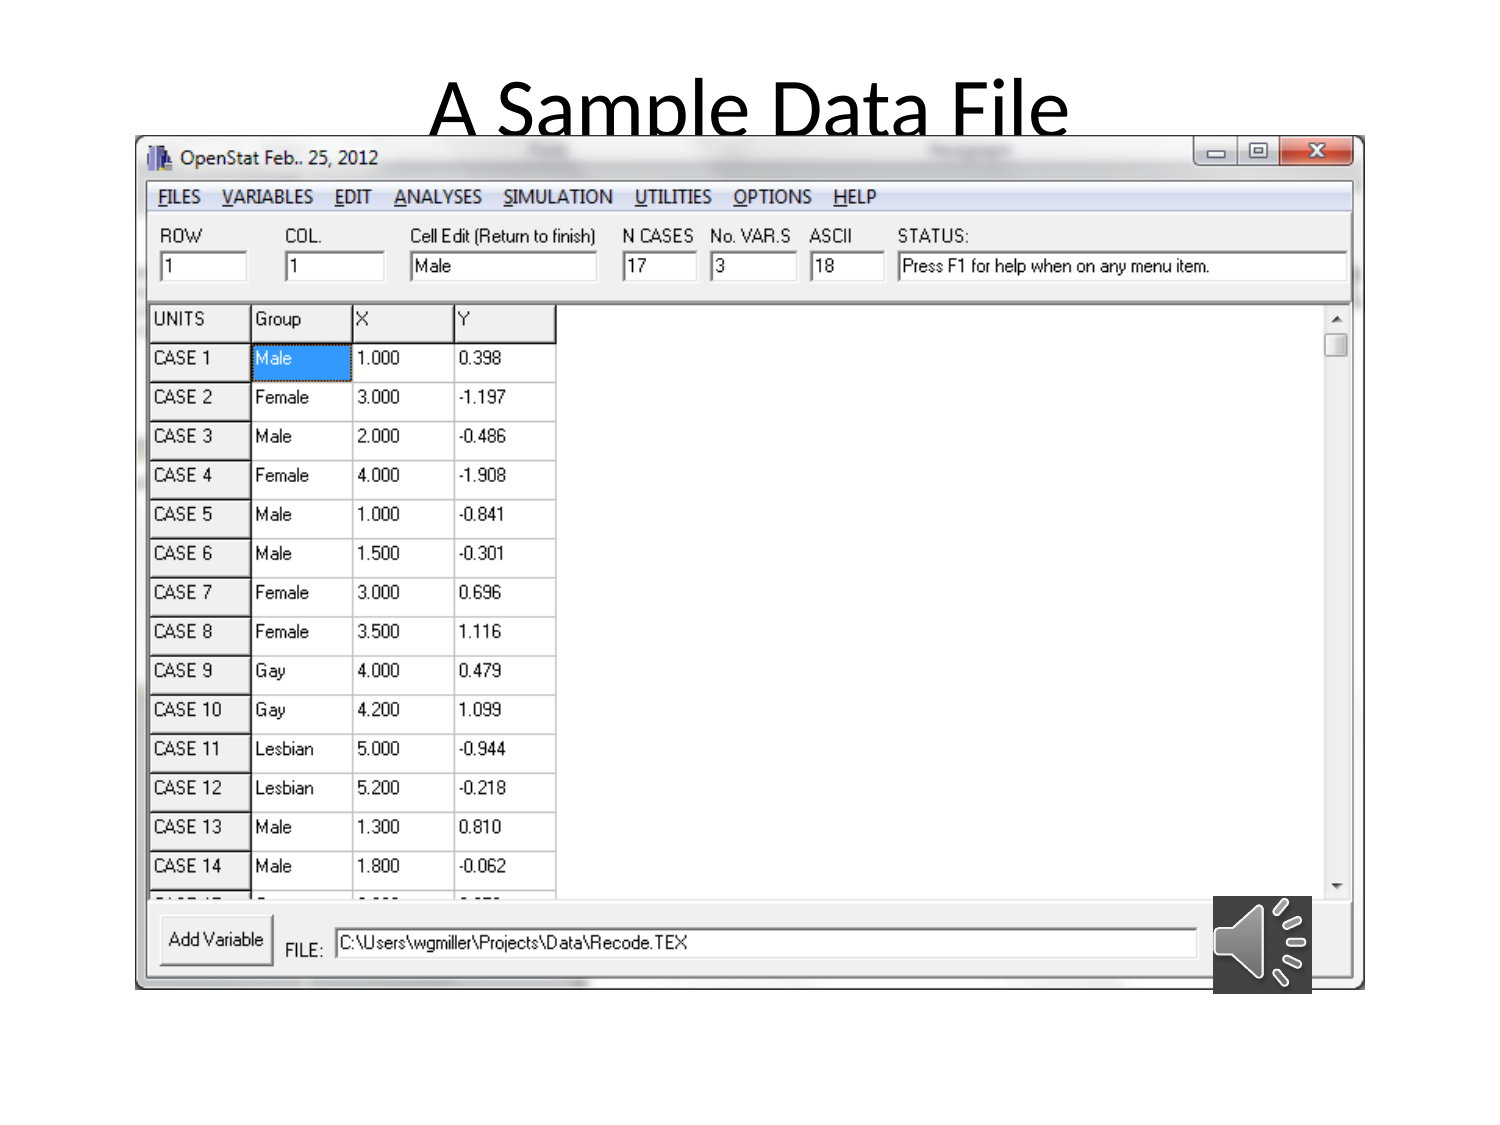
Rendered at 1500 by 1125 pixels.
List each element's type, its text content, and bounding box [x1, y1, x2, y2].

picture [134, 134, 1366, 996]
title A Sample Data File [75, 45, 1425, 163]
